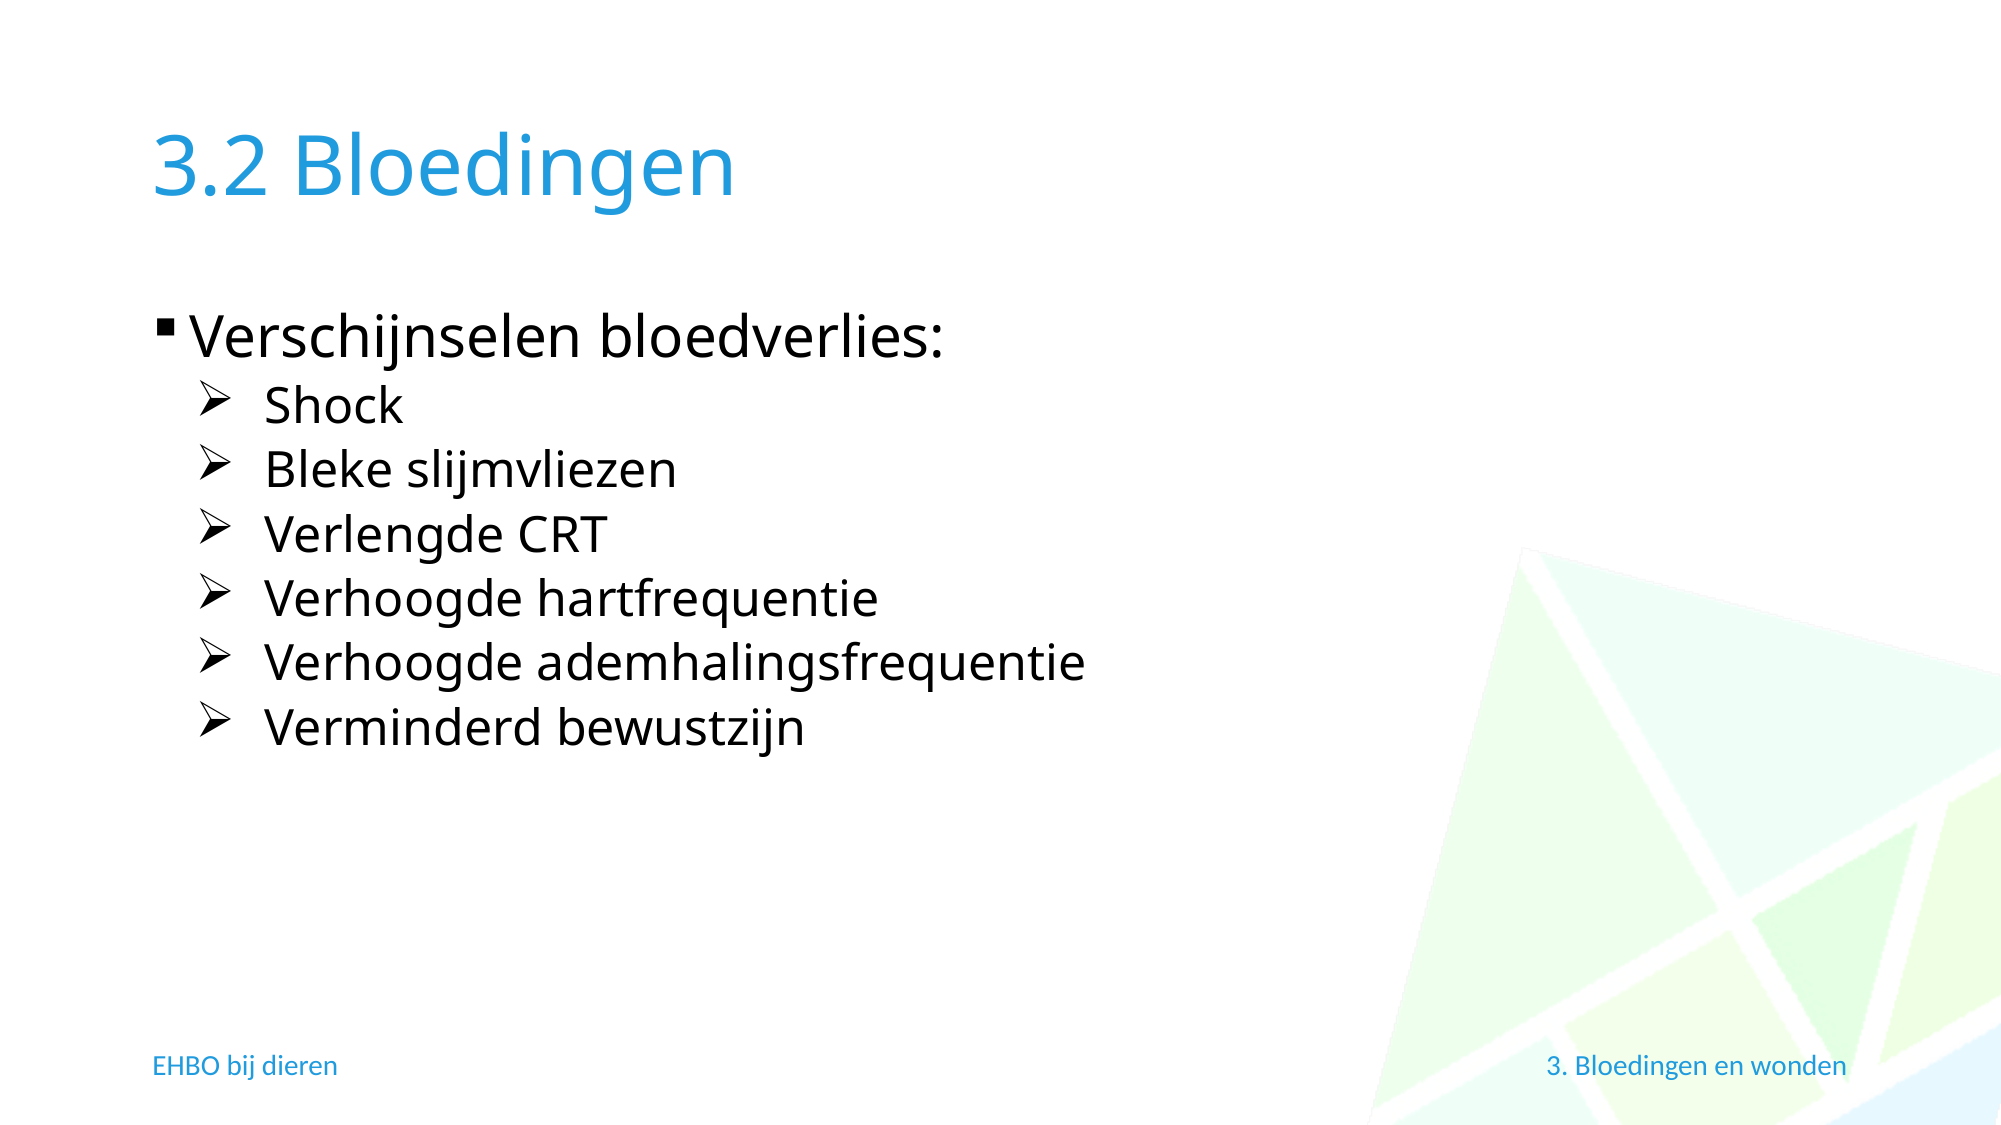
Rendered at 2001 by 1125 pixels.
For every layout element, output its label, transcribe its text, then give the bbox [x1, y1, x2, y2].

list Verschijnselen bloedverlies: Shock Bleke slijmvliezen Verlengde CRT Verhoogde hartfrequentie Verhoogde ademhalingsfrequentie Verminderd bewustzijn [137, 299, 1863, 1014]
list EHBO bij dieren [137, 1042, 588, 1103]
list 3. Bloedingen en wonden [1412, 1042, 1863, 1103]
title 3.2 Bloedingen [137, 59, 1863, 278]
